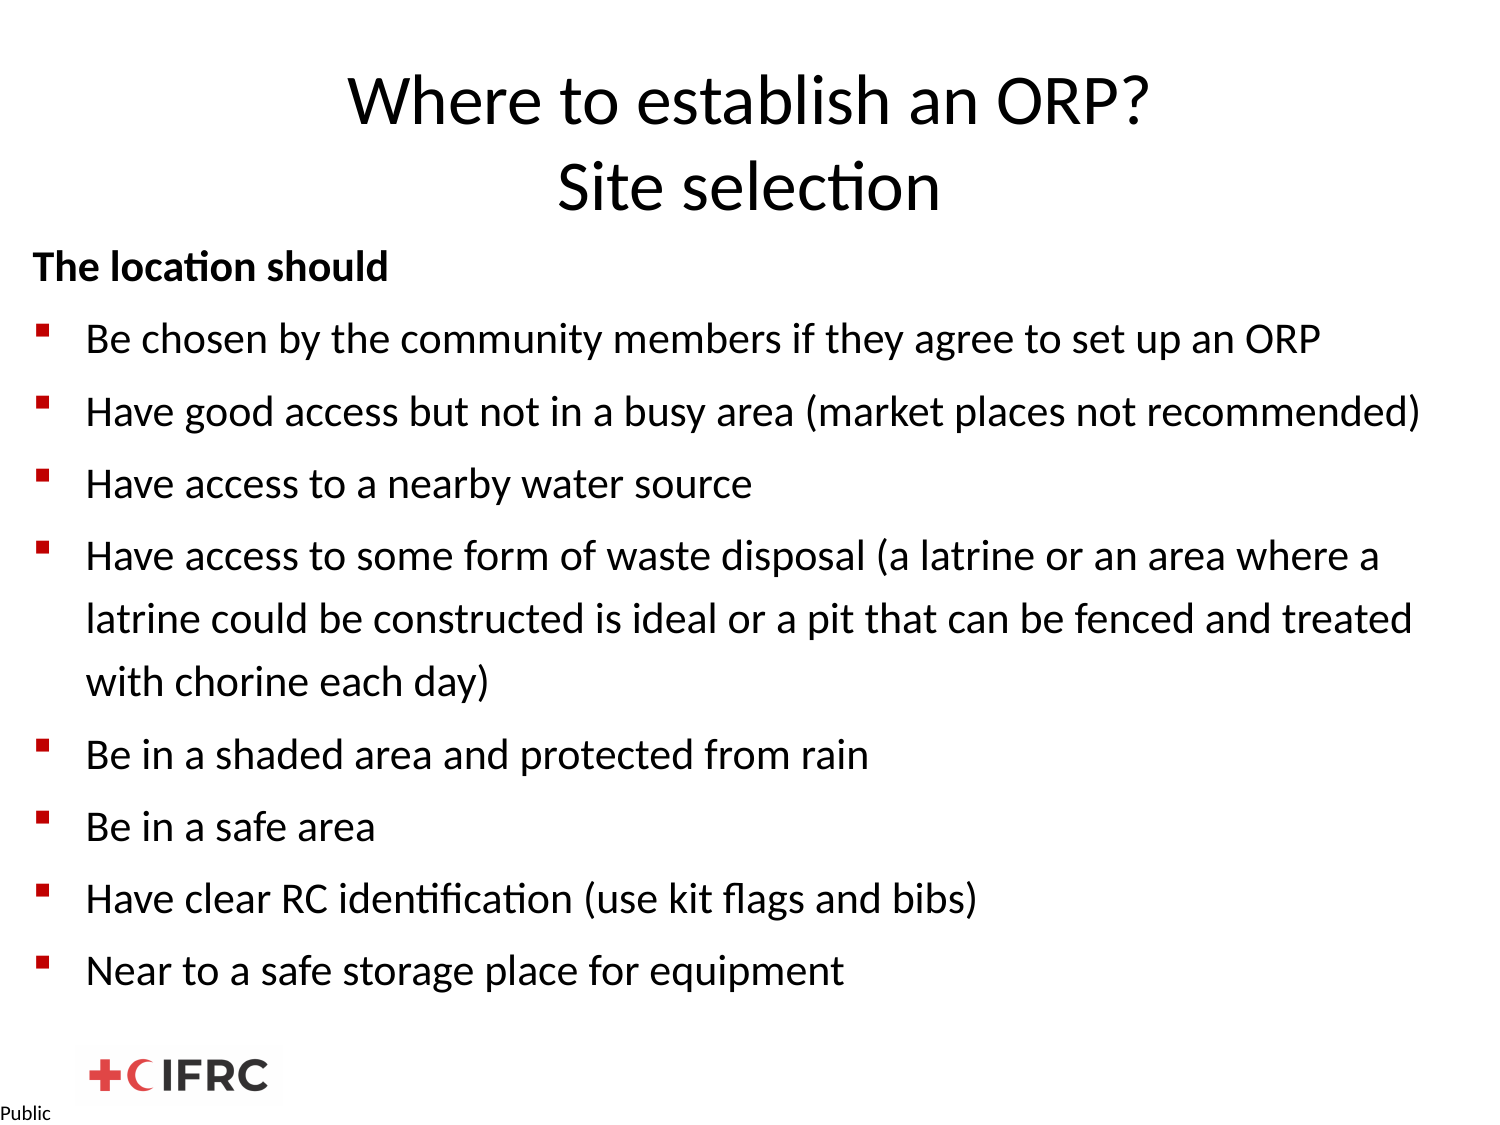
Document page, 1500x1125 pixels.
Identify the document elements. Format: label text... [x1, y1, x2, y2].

title Where to establish an ORP? Site selection [75, 45, 1425, 219]
list The location should Be chosen by the community members if they agree to set up an ORP Have good access but not in a busy area (market places not recommended) Have access to a nearby water source Have access to some form of waste disposal (a latrine or an area where a latrine could be constructed is ideal or a pit that can be fenced and treated with chorine each day) Be in a shaded area and protected from rain Be in a safe area Have clear RC identification (use kit flags and bibs) Near to a safe storage place for equipment [17, 219, 1447, 1024]
picture [75, 1045, 283, 1106]
